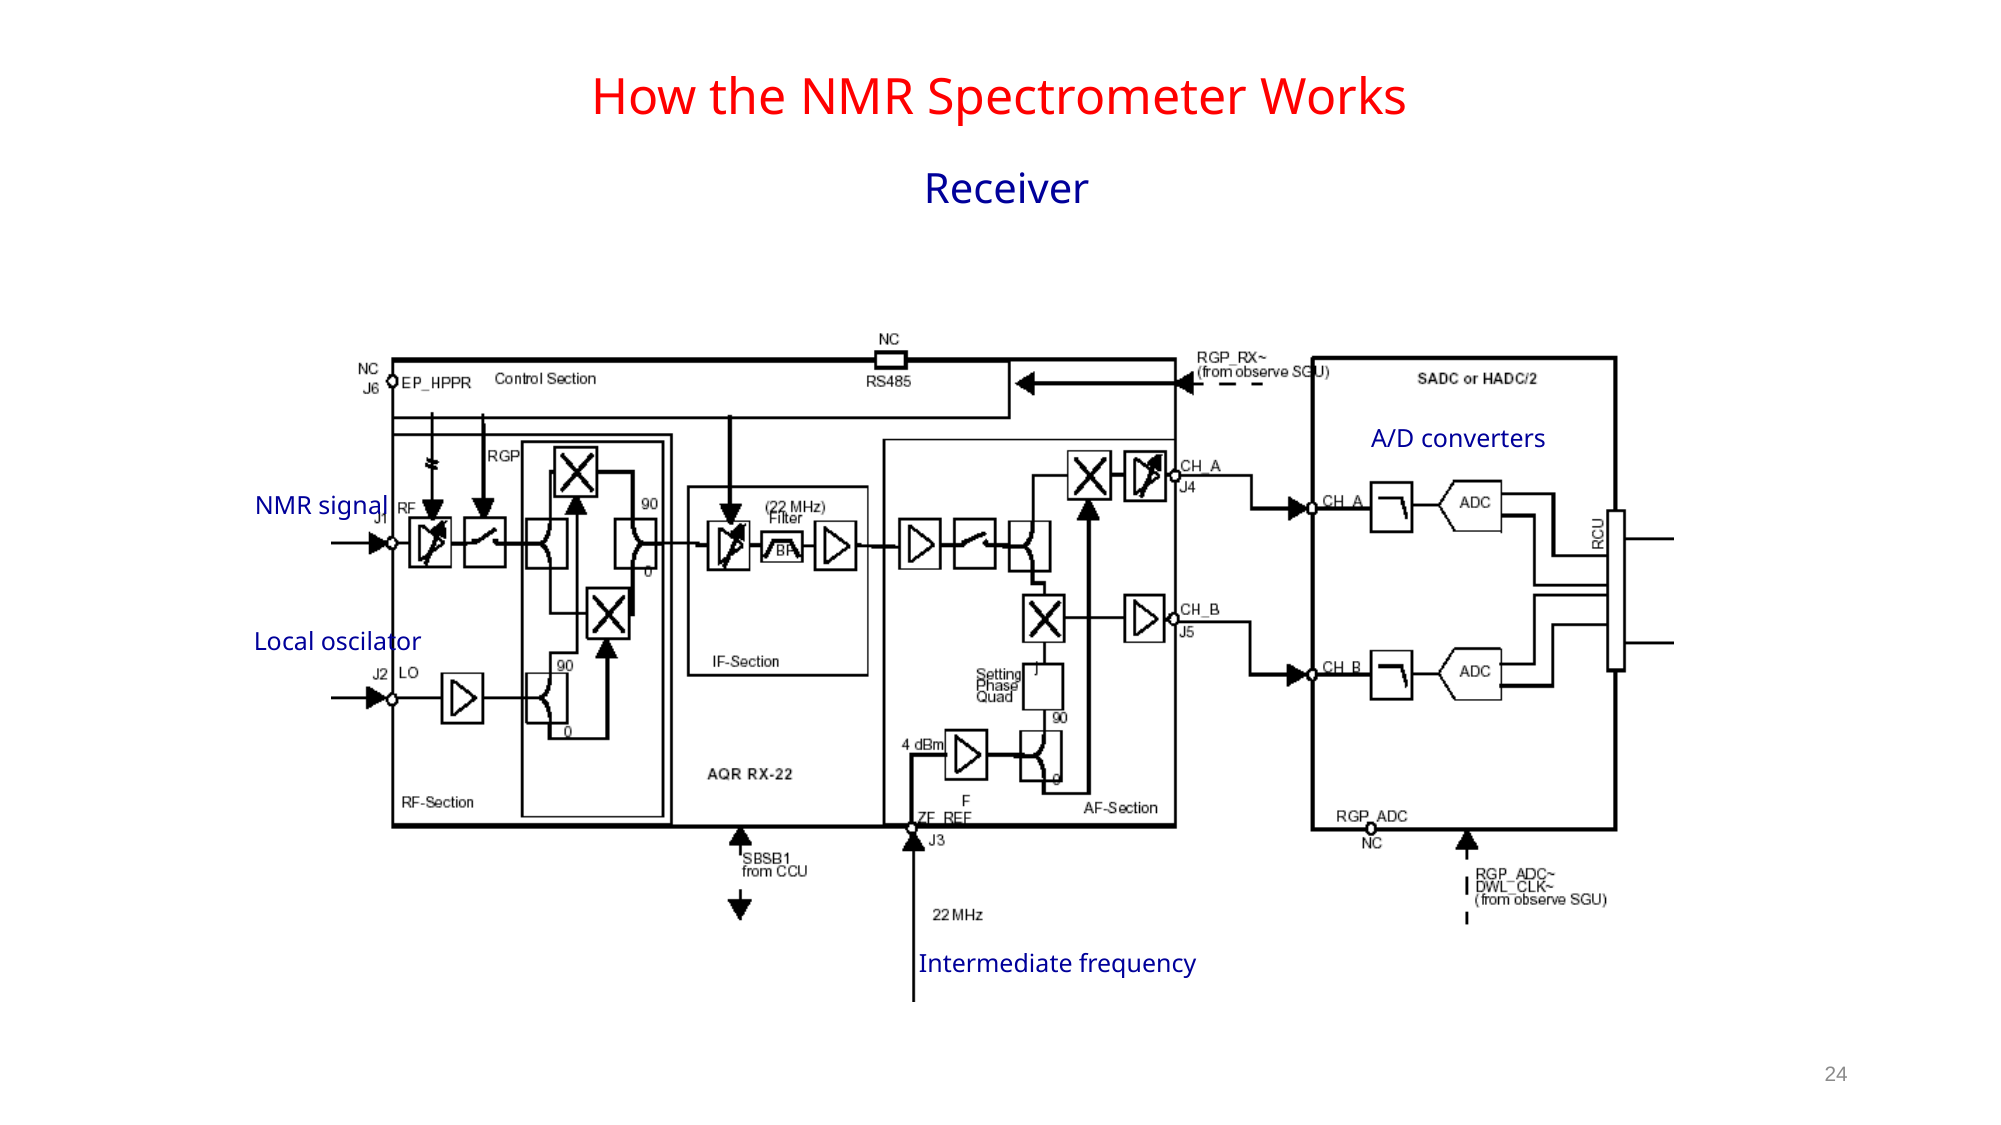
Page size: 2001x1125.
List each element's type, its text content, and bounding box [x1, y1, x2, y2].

text_box Receiver [909, 154, 1105, 220]
text_box Local oscilator [238, 617, 331, 663]
slide_number 24 [1412, 1042, 1863, 1103]
text_box How the NMR Spectrometer Works [324, 45, 1675, 144]
text_box NMR signal [240, 482, 331, 527]
picture [331, 273, 1674, 1002]
